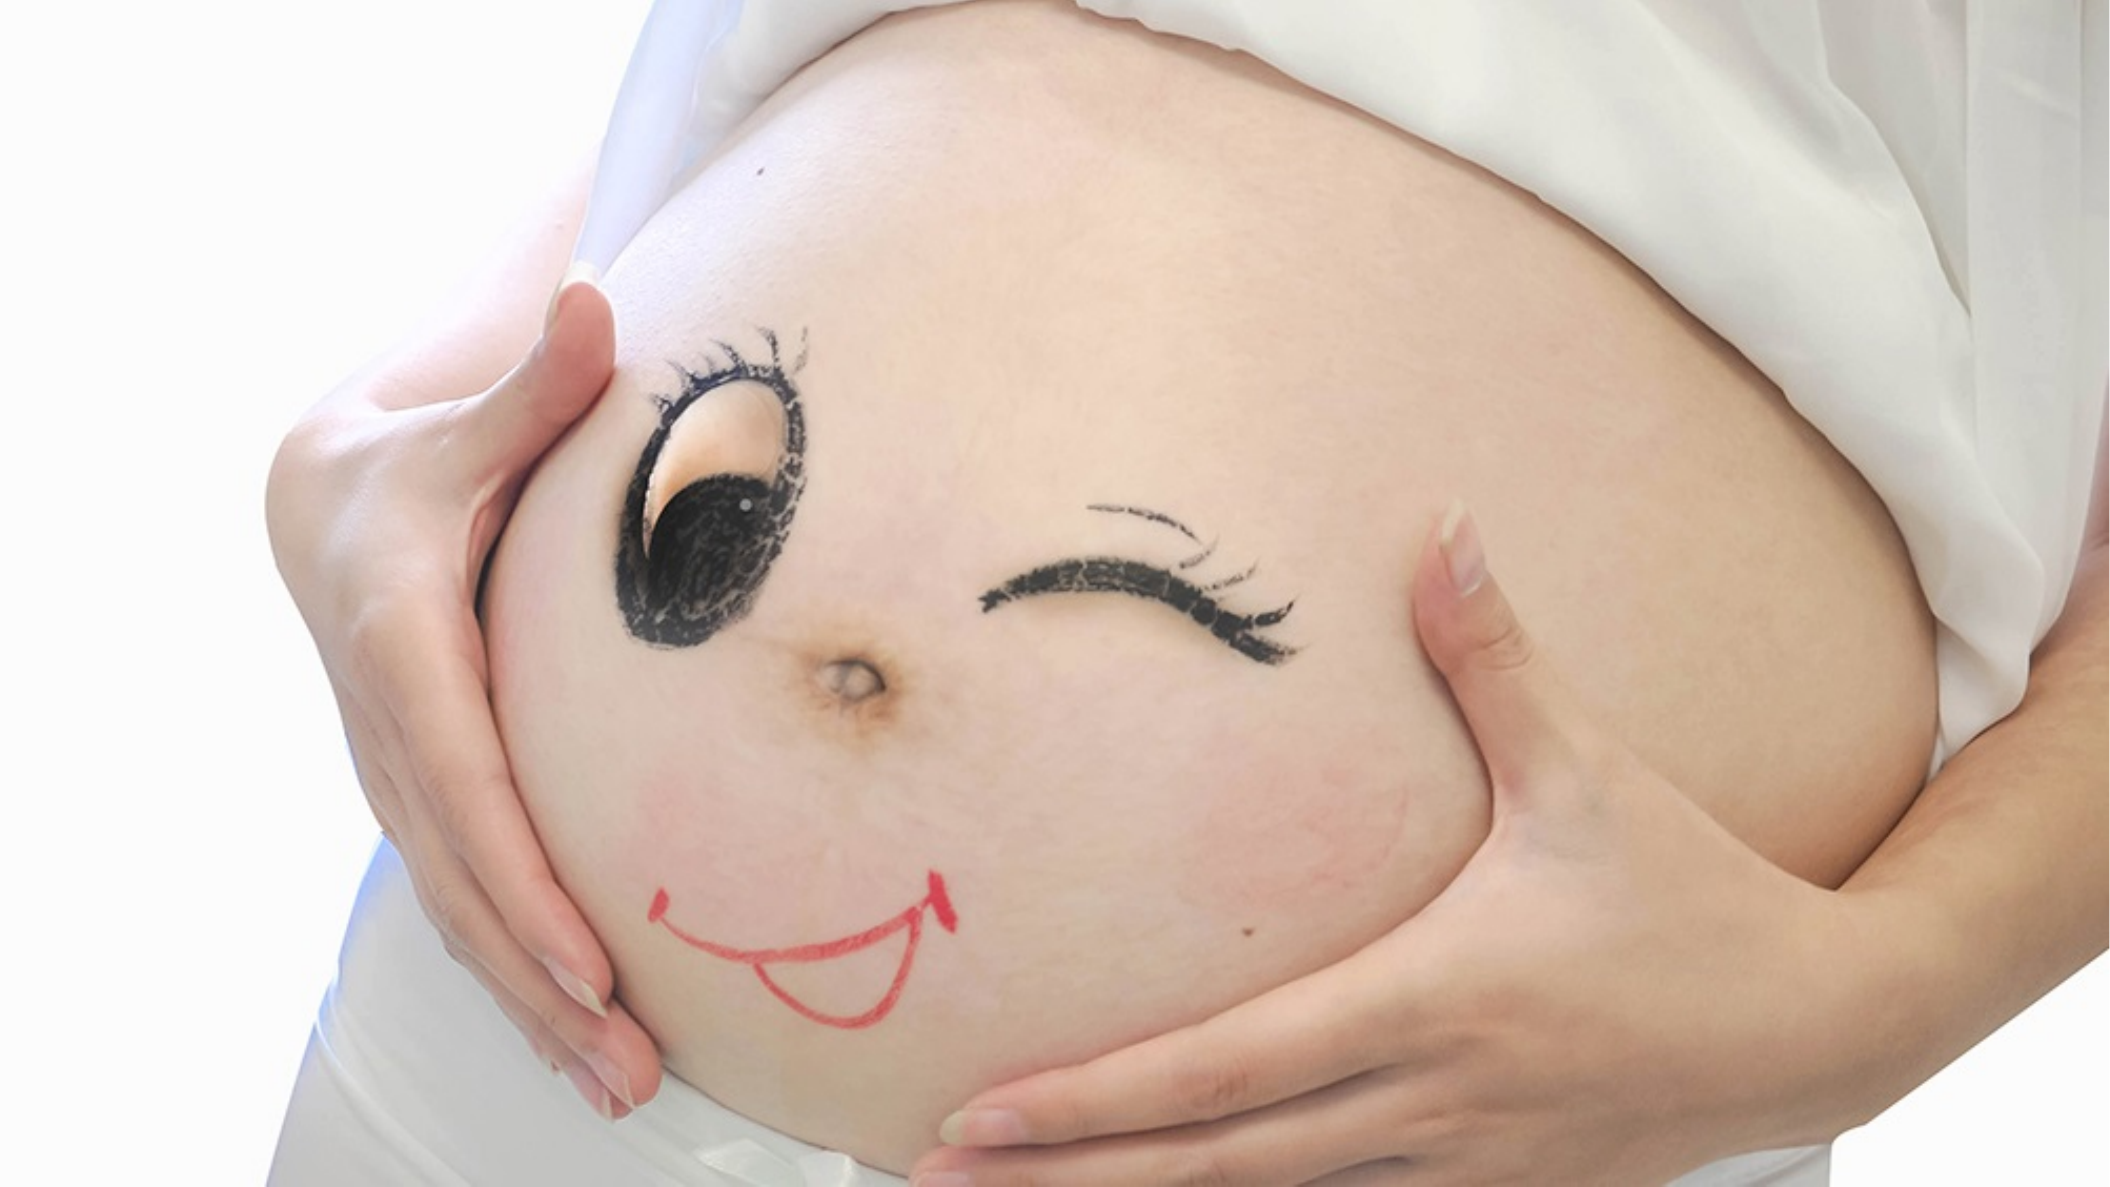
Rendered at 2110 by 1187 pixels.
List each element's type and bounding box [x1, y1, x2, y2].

text_box [0, 0, 2110, 1187]
